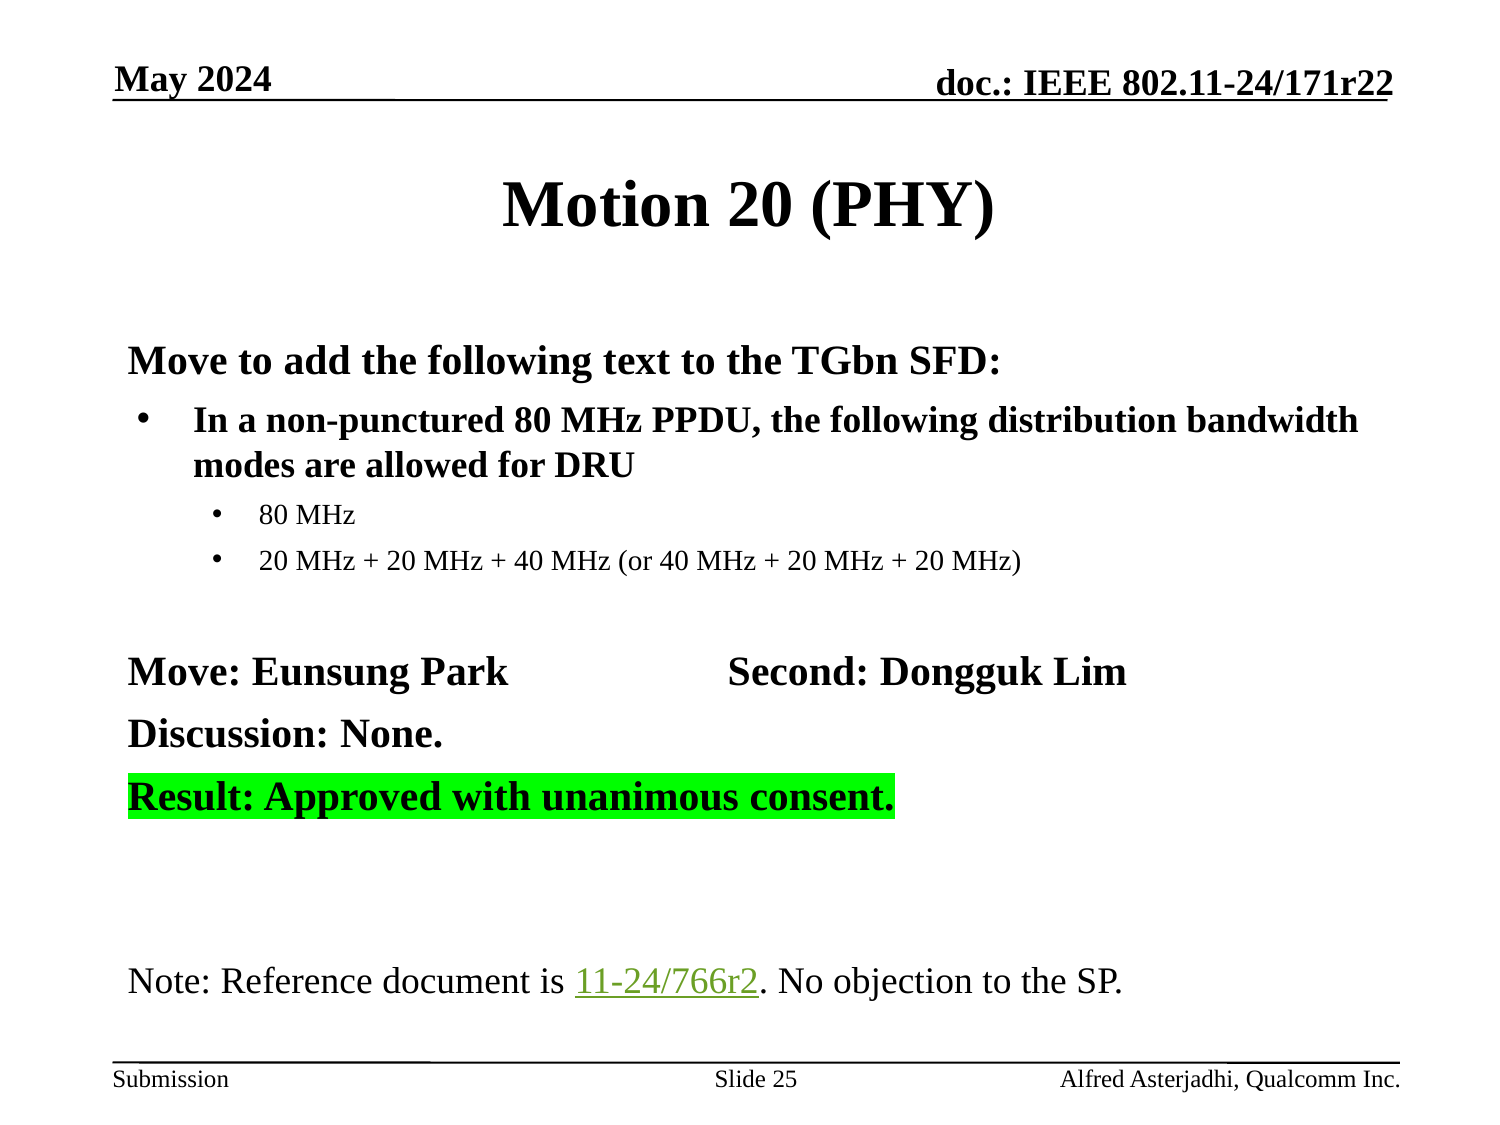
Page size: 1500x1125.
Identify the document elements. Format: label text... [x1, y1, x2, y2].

footer Alfred Asterjadhi, Qualcomm Inc. [878, 1061, 1402, 1093]
list Move to add the following text to the TGbn SFD: In a non-punctured 80 MHz PPDU, the following distribution bandwidth modes are allowed for DRU 80 MHz 20 MHz + 20 MHz + 40 MHz (or 40 MHz + 20 MHz + 20 MHz) Move: Eunsung Park Second: Dongguk Lim Discussion: None. Result: Approved with unanimous consent. Note: Reference document is 11-24/766r2. No objection to the SP. [112, 324, 1388, 1000]
title Motion 20 (PHY) [112, 112, 1388, 288]
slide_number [114, 54, 423, 100]
slide_number Slide 25 [712, 1061, 800, 1123]
